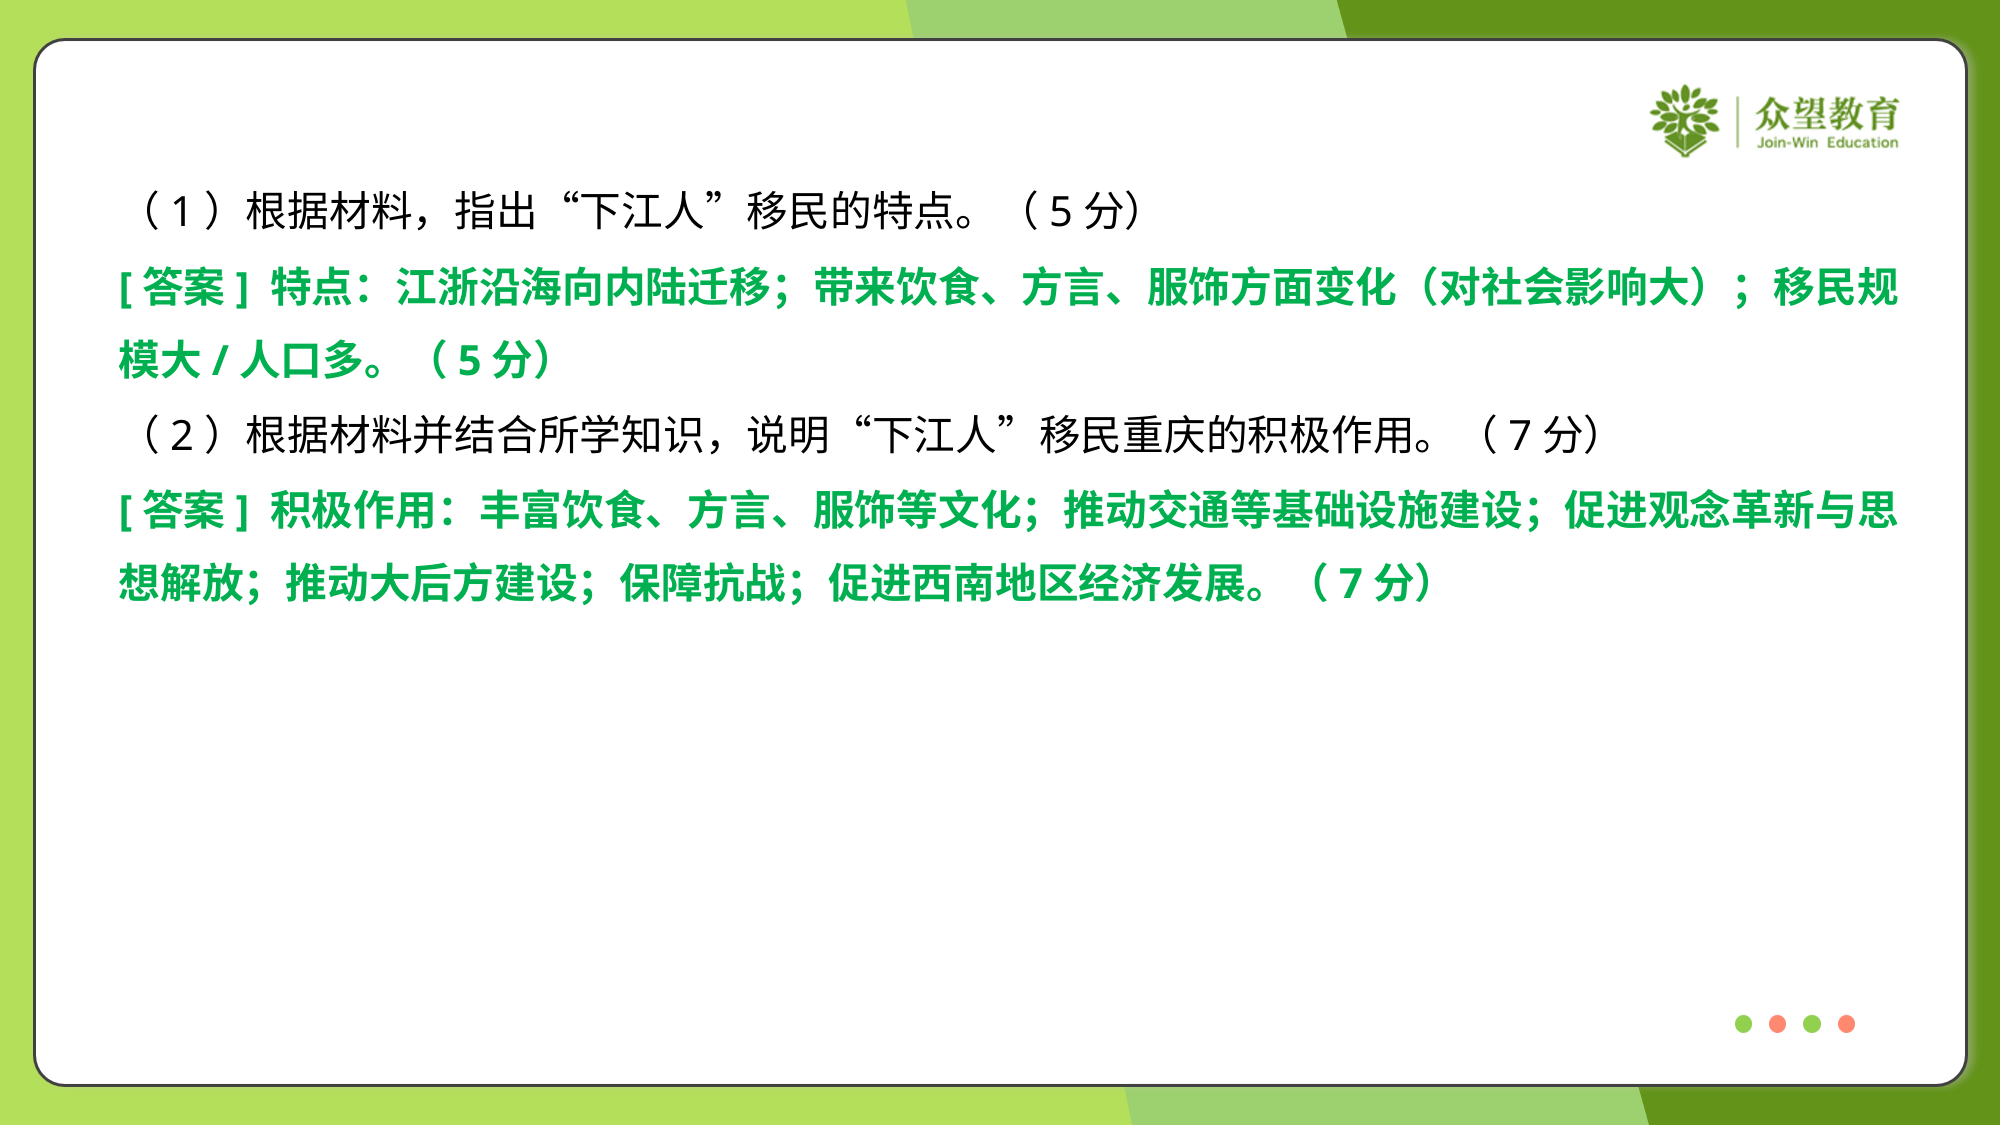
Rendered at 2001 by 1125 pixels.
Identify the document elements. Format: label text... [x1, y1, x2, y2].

text_box （2）根据材料并结合所学知识，说明“下江人”移民重庆的积极作用。（7分） [118, 383, 1883, 451]
text_box [答案] 积极作用：丰富饮食、方言、服饰等文化；推动交通等基础设施建设；促进观念革新与思 想解放；推动大后方建设；保障抗战；促进西南地区经济发展。（7分） [118, 458, 1883, 600]
text_box [答案] 特点：江浙沿海向内陆迁移；带来饮食、方言、服饰方面变化（对社会影响大）；移民规 模大/人口多。（5分） [118, 235, 1883, 376]
picture [0, 0, 2000, 1125]
text_box （1）根据材料，指出“下江人”移民的特点。（5分） [118, 159, 1883, 227]
